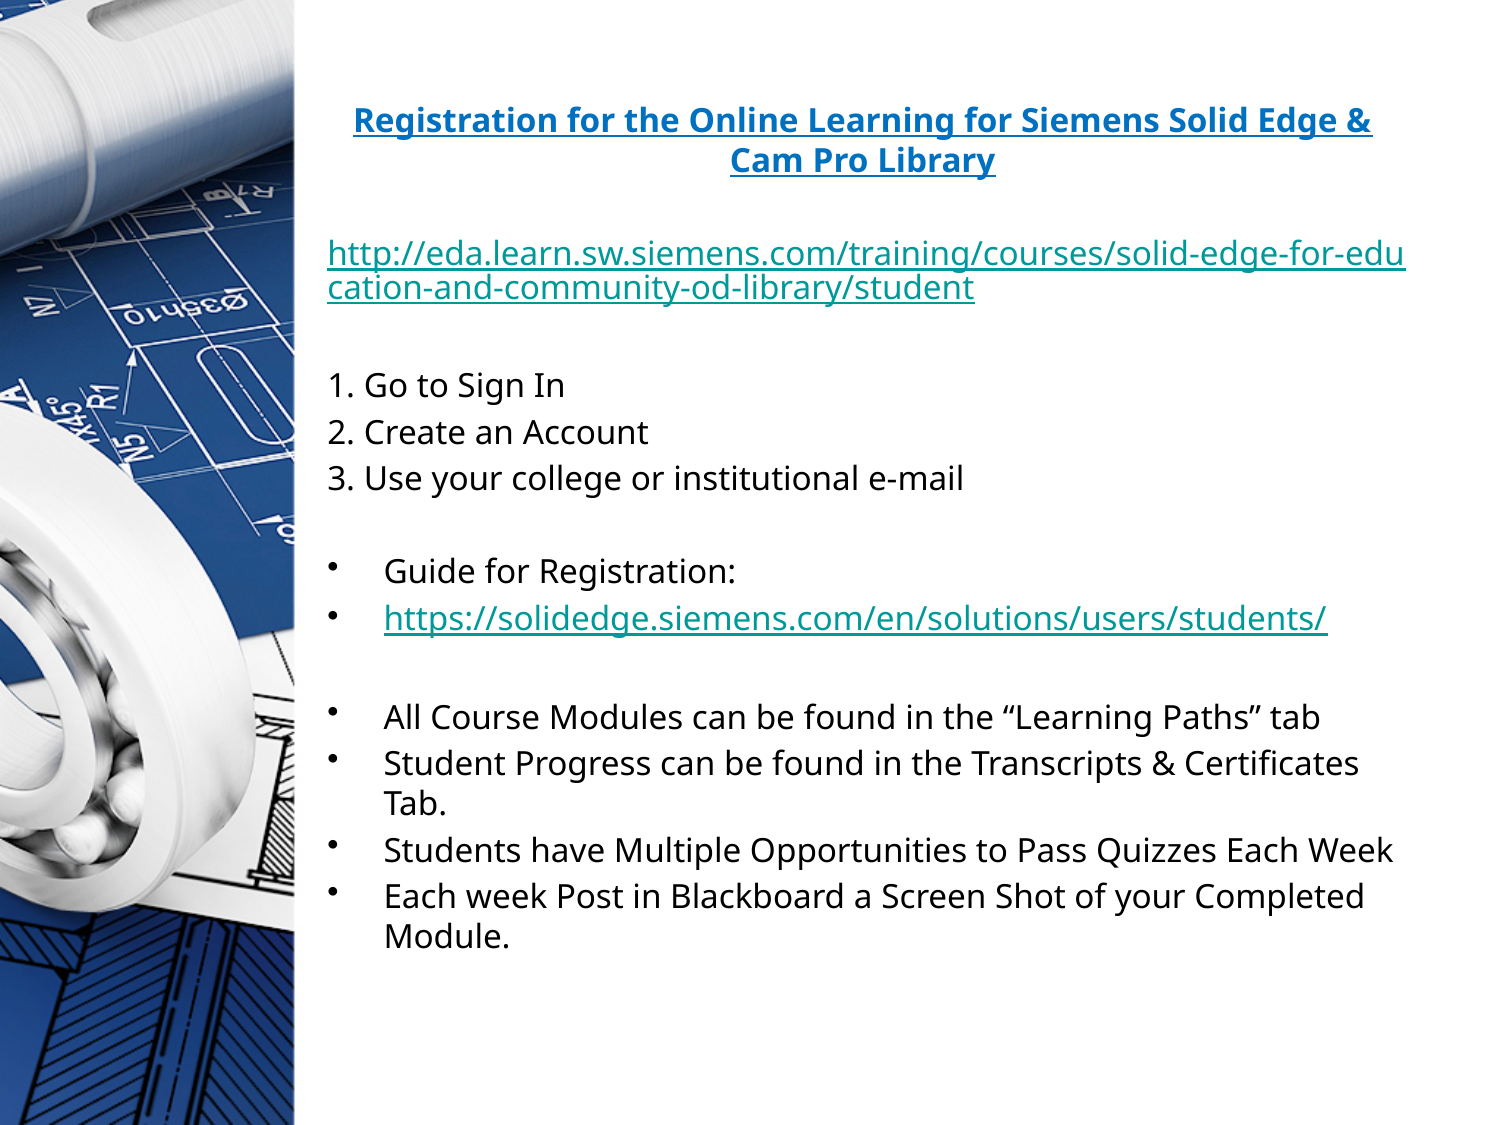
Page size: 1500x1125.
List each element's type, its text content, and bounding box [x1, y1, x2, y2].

title Registration for the Online Learning for Siemens Solid Edge & Cam Pro Library [312, 45, 1414, 224]
list http://eda.learn.sw.siemens.com/training/courses/solid-edge-for-education-and-community-od-library/student 1. Go to Sign In 2. Create an Account 3. Use your college or institutional e-mail Guide for Registration: https://solidedge.siemens.com/en/solutions/users/students/ All Course Modules can be found in the “Learning Paths” tab Student Progress can be found in the Transcripts & Certificates Tab. Students have Multiple Opportunities to Pass Quizzes Each Week Each week Post in Blackboard a Screen Shot of your Completed Module. [312, 224, 1425, 968]
picture [0, 0, 1500, 1125]
